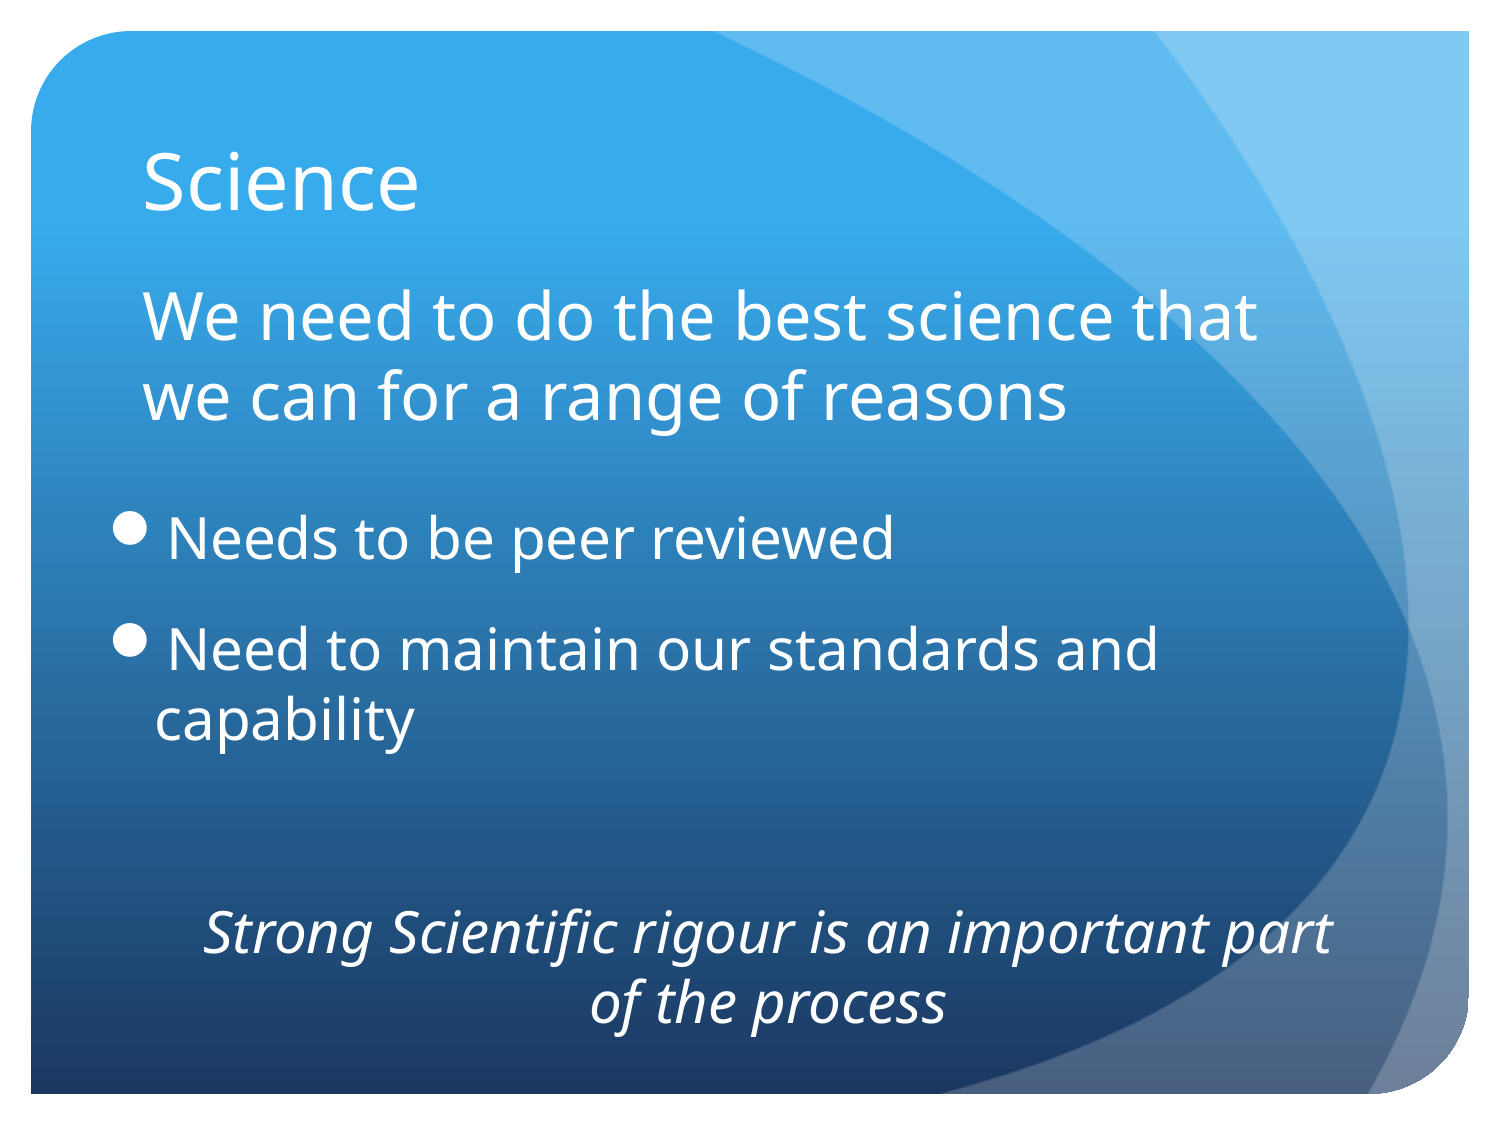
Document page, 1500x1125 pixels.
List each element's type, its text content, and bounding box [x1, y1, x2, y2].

picture [24, 30, 1473, 1094]
title Science [127, 62, 1372, 234]
list Needs to be peer reviewed Need to maintain our standards and capability [93, 493, 1338, 784]
text_box Strong Scientific rigour is an important part of the process [164, 887, 1372, 1043]
text_box We need to do the best science that we can for a range of reasons [127, 266, 1337, 442]
